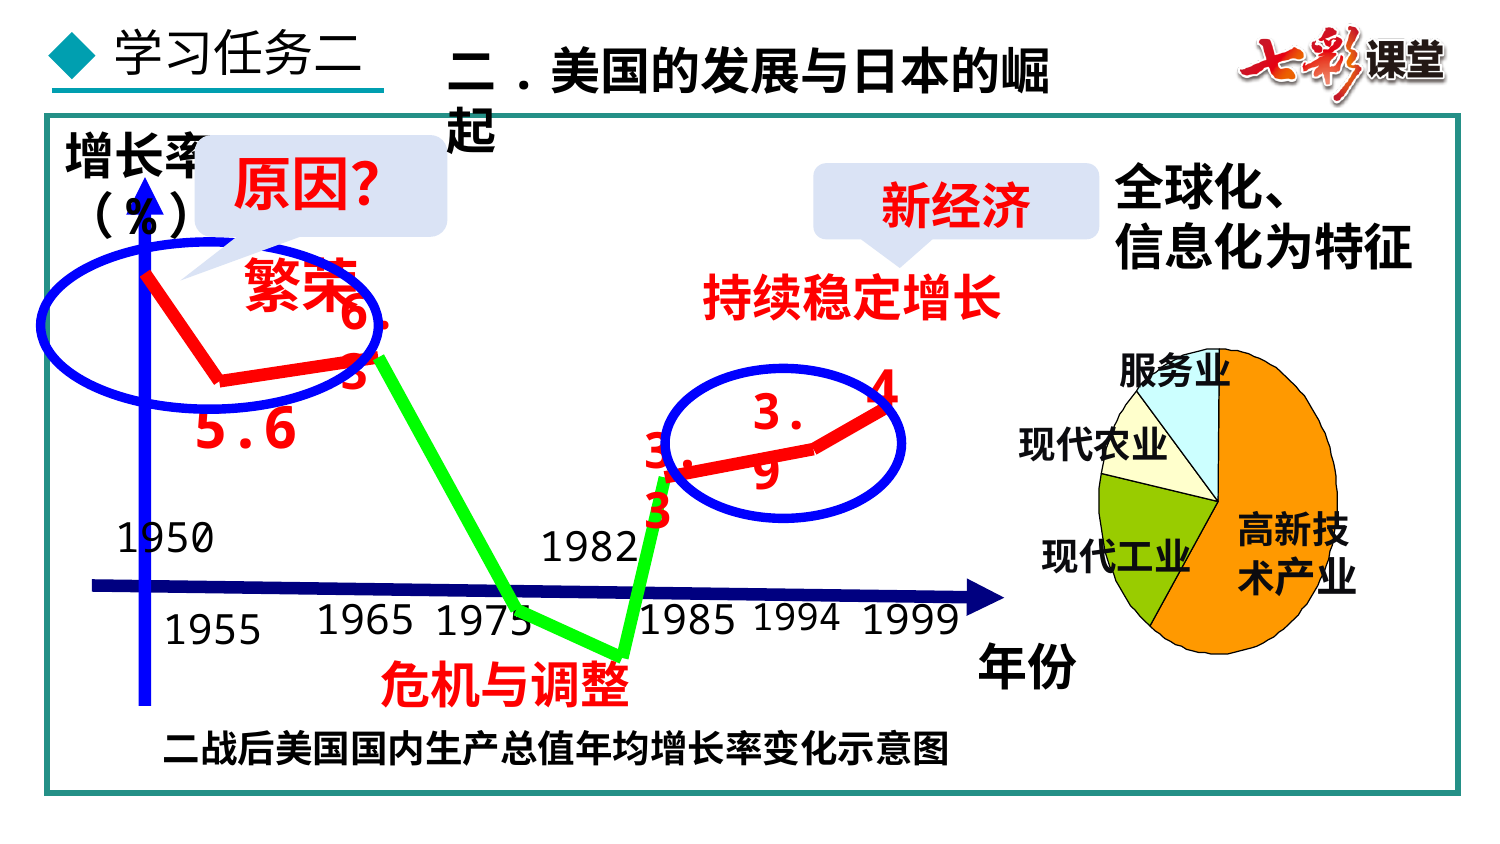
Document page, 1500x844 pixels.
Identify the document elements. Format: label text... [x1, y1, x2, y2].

text_box [39, 297, 49, 354]
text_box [49, 116, 1216, 780]
picture [1234, 20, 1451, 108]
text_box 全球化、 信息化为特征 [1216, 148, 1467, 284]
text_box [1216, 303, 1455, 705]
text_box 二.美国的发展与日本的崛起 [432, 32, 1094, 116]
